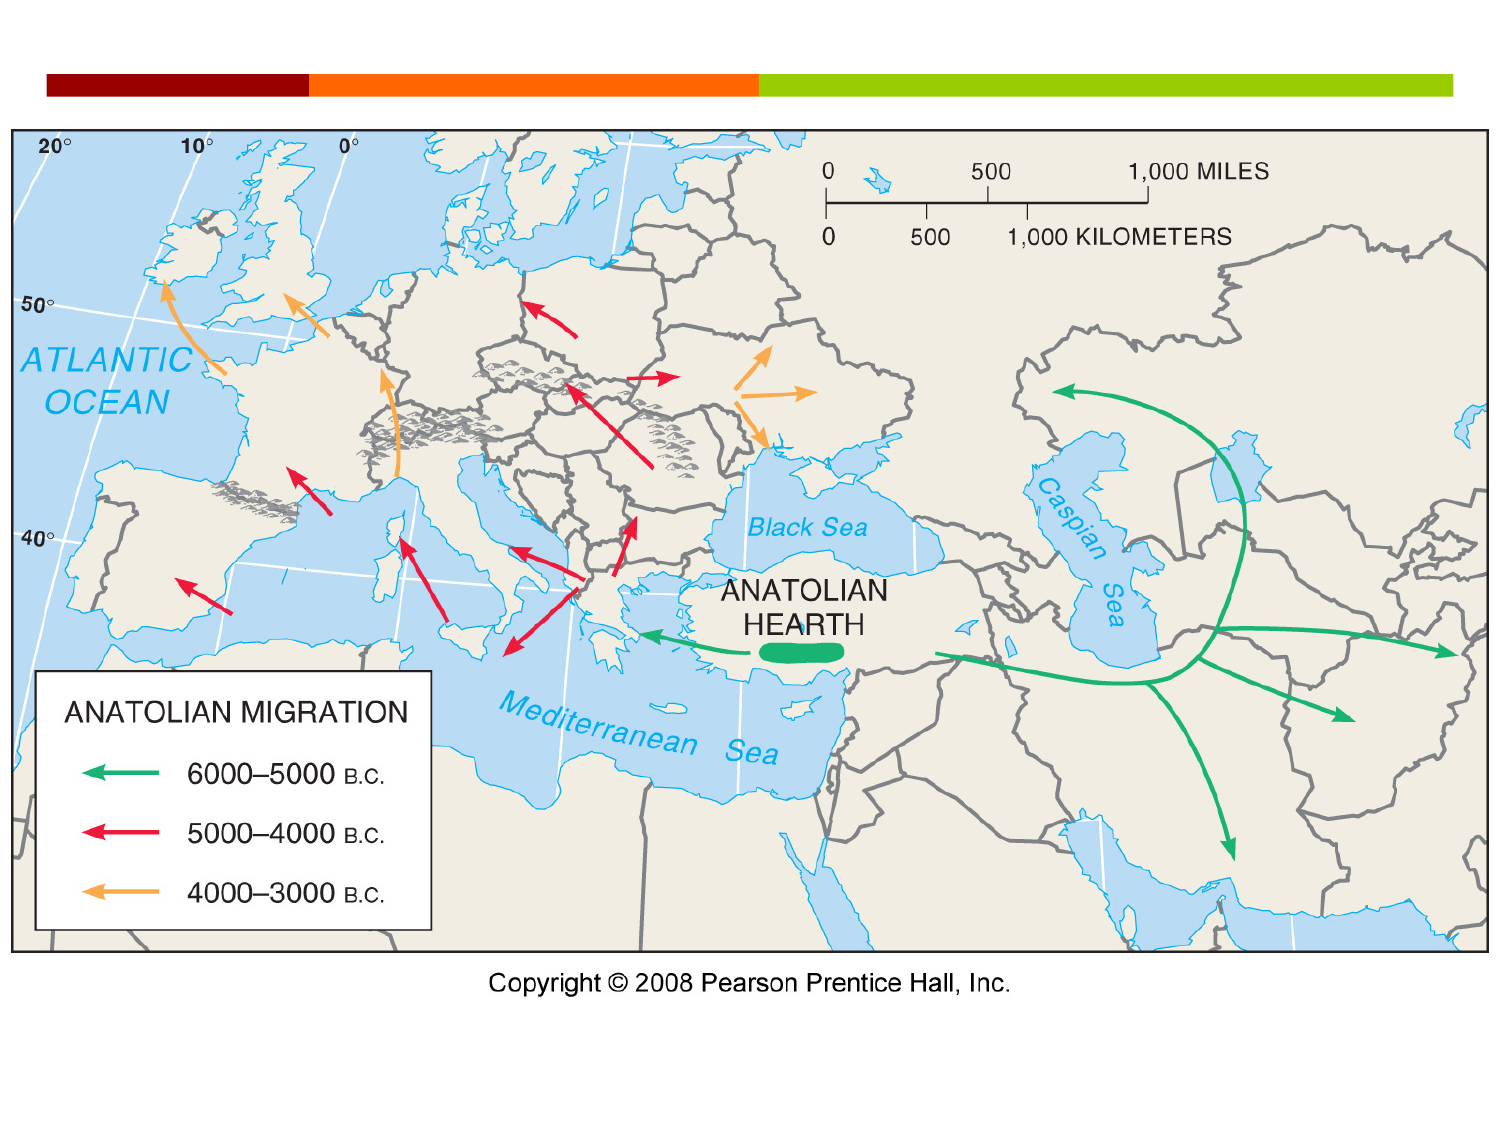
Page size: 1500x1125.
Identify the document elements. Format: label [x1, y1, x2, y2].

picture [0, 118, 1499, 1008]
